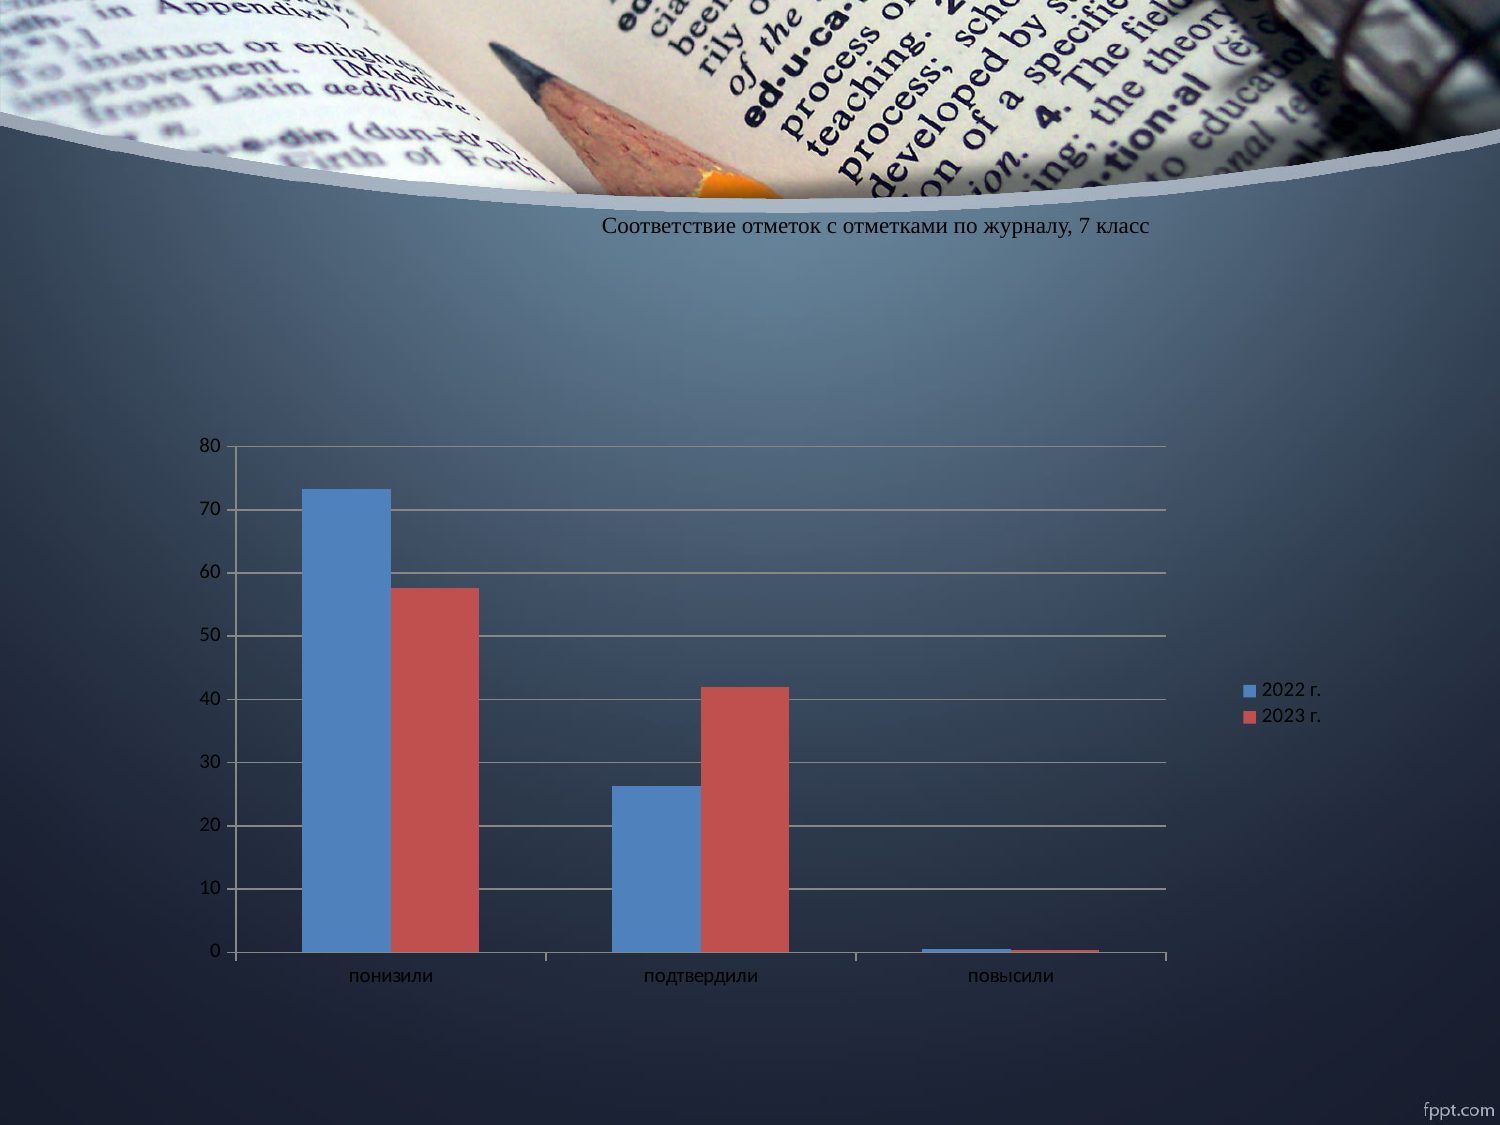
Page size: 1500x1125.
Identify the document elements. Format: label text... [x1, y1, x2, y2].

picture [0, 0, 1500, 1125]
title Соответствие отметок с отметками по журналу, 7 класс [300, 61, 1452, 249]
chart [170, 408, 1341, 1000]
